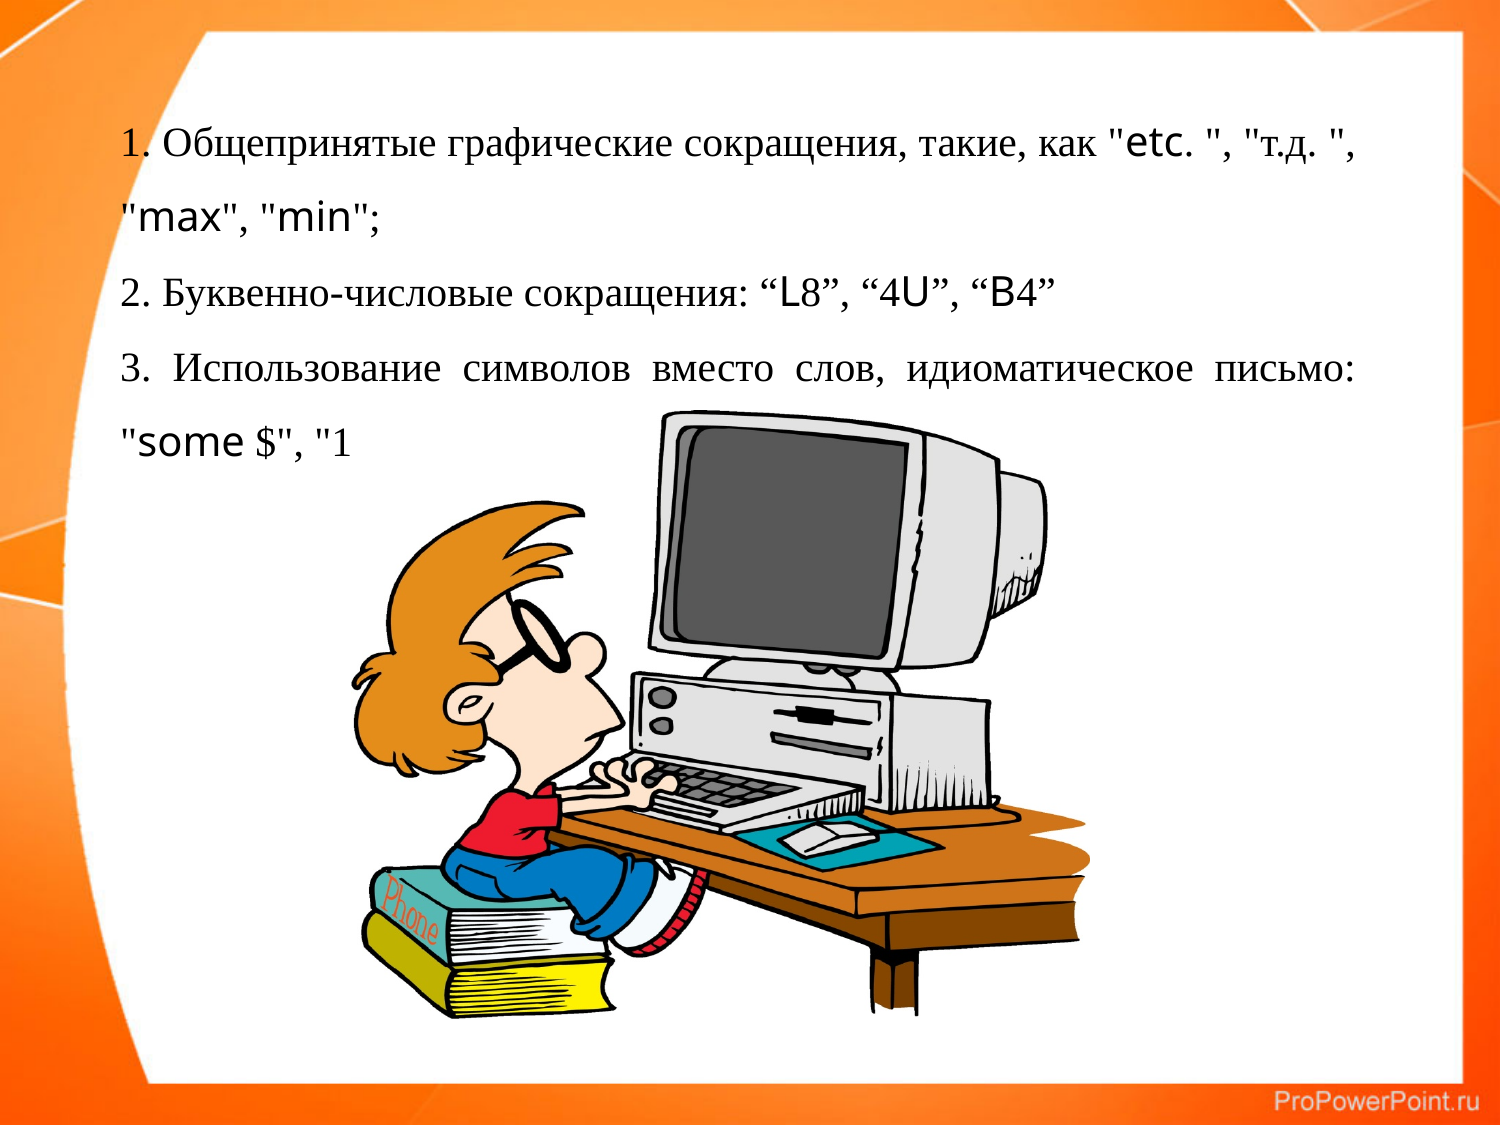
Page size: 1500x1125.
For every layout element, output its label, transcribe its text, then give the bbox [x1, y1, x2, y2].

text_box 1. Общепринятые графические сокращения, такие, как "etc. ", "т.д. ", "max", "min"; 2. Буквенно-числовые сокращения: “L8”, “4U”, “B4” 3. Использование символов вместо слов, идиоматическое письмо: "some $", "100%". [105, 81, 1371, 472]
picture [0, 0, 1500, 1125]
